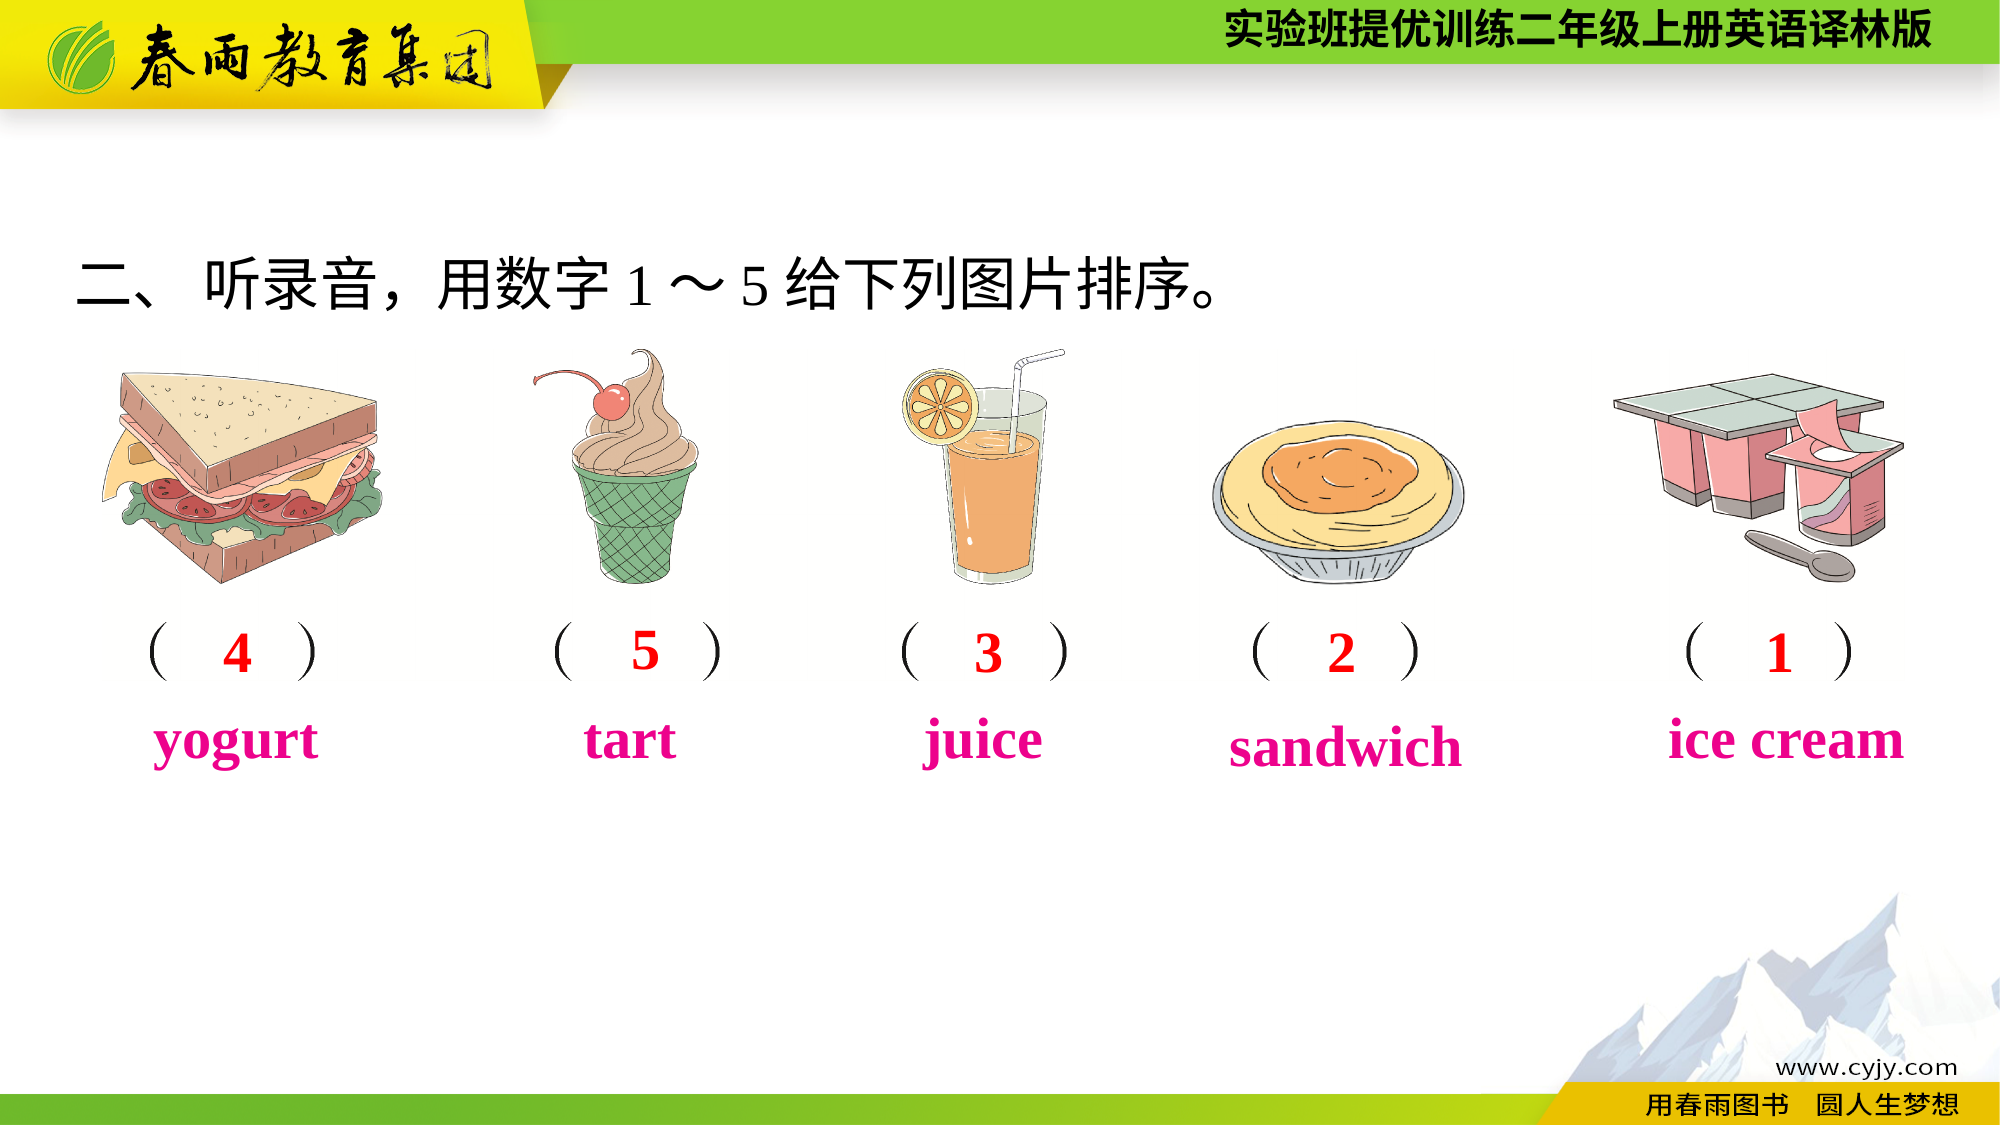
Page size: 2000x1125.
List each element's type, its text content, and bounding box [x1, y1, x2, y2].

text_box juice [908, 692, 1058, 778]
picture [0, 0, 2000, 1125]
text_box tart [568, 692, 692, 778]
text_box sandwich [1214, 701, 1479, 786]
list 二、 听录音，用数字1～5给下列图片排序。 [59, 205, 1944, 313]
text_box yogurt [138, 692, 334, 778]
text_box ice cream [1653, 692, 1920, 778]
